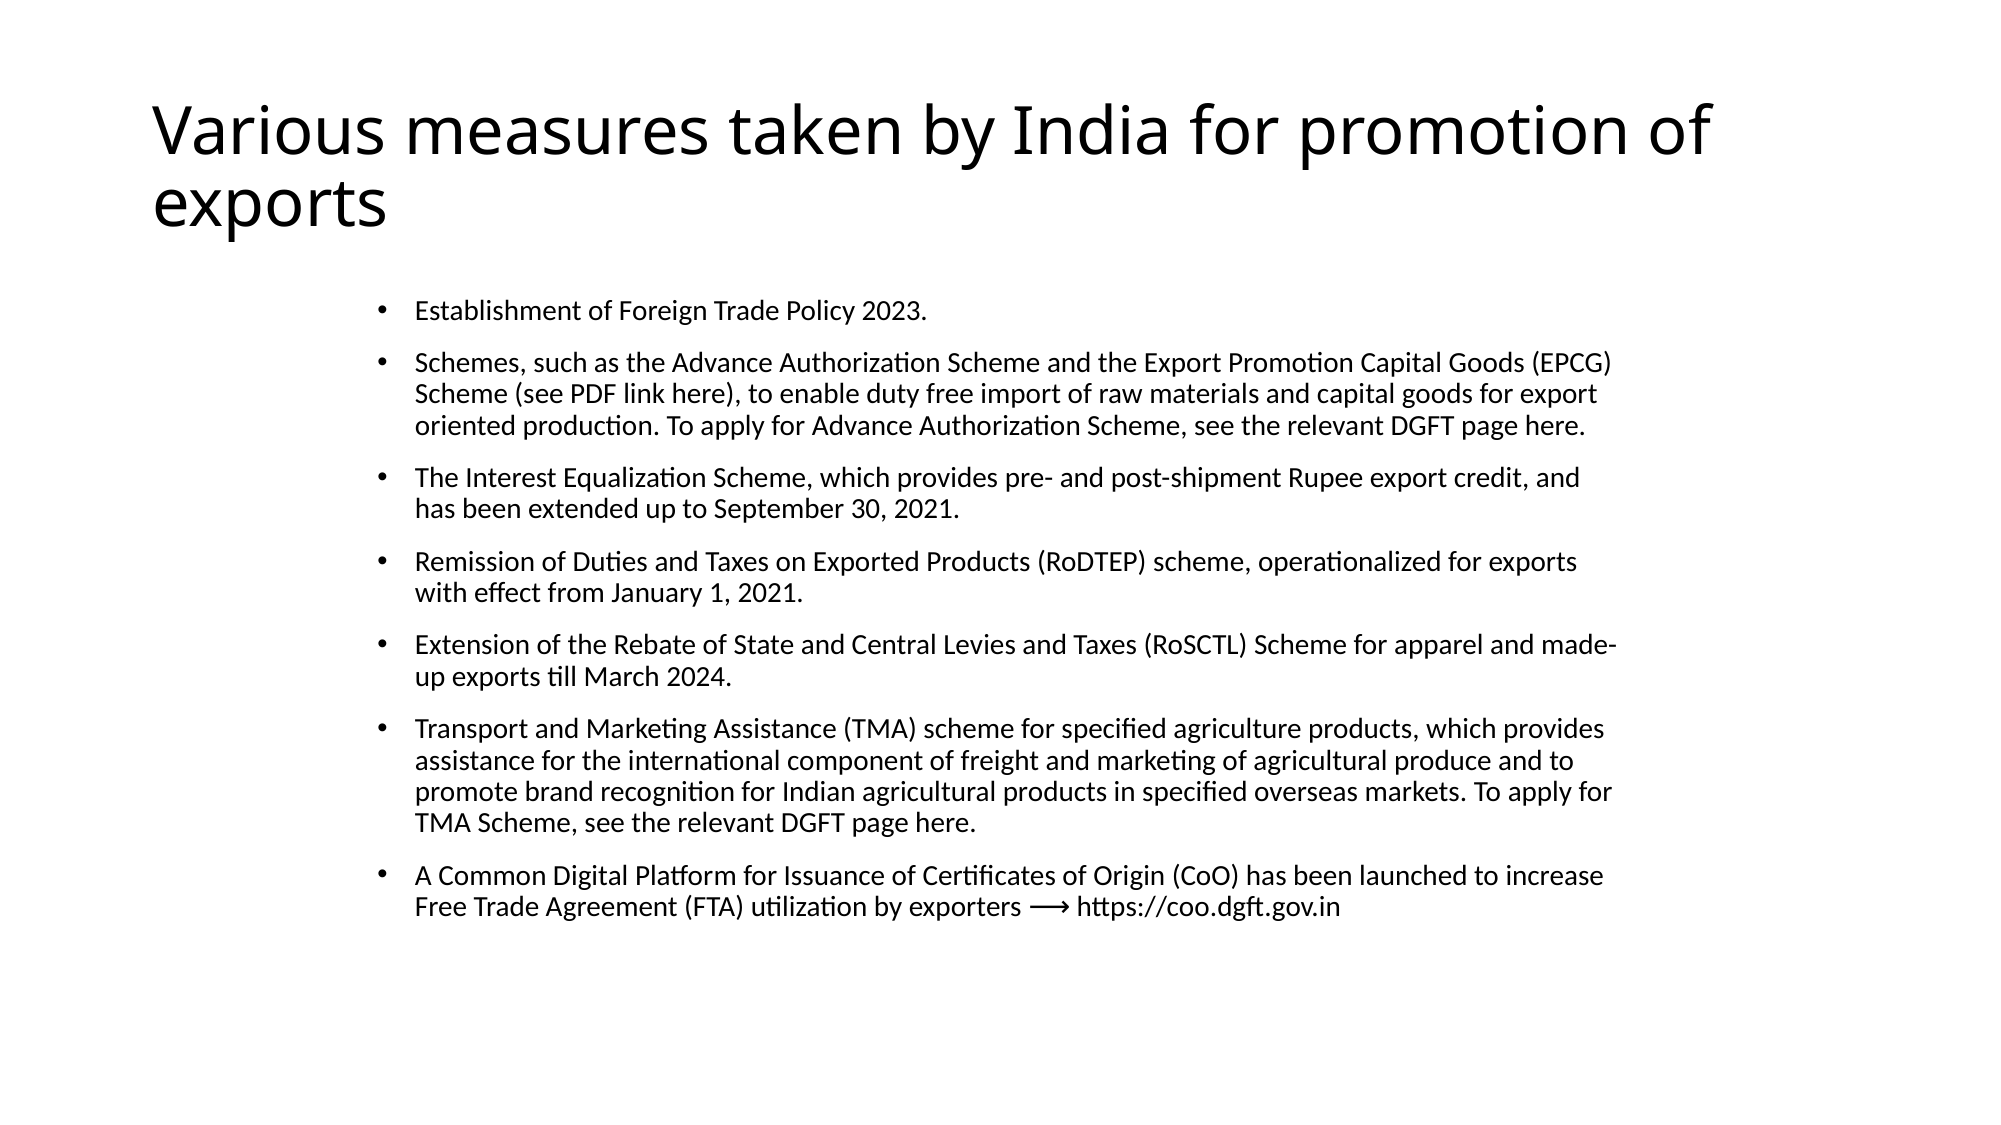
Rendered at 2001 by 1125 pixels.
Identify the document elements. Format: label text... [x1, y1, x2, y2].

title Various measures taken by India for promotion of exports [137, 59, 1863, 278]
list Establishment of Foreign Trade Policy 2023. Schemes, such as the Advance Authorization Scheme and the Export Promotion Capital Goods (EPCG) Scheme (see PDF link here), to enable duty free import of raw materials and capital goods for export oriented production. To apply for Advance Authorization Scheme, see the relevant DGFT page here. The Interest Equalization Scheme, which provides pre- and post-shipment Rupee export credit, and has been extended up to September 30, 2021. Remission of Duties and Taxes on Exported Products (RoDTEP) scheme, operationalized for exports with effect from January 1, 2021. Extension of the Rebate of State and Central Levies and Taxes (RoSCTL) Scheme for apparel and made-up exports till March 2024. Transport and Marketing Assistance (TMA) scheme for specified agriculture products, which provides assistance for the international component of freight and marketing of agricultural produce and to promote brand recognition for Indian agricultural products in specified overseas markets. To apply for TMA Scheme, see the relevant DGFT page here. A Common Digital Platform for Issuance of Certificates of Origin (CoO) has been launched to increase Free Trade Agreement (FTA) utilization by exporters ⟶ https://coo.dgft.gov.in [362, 287, 1638, 1000]
